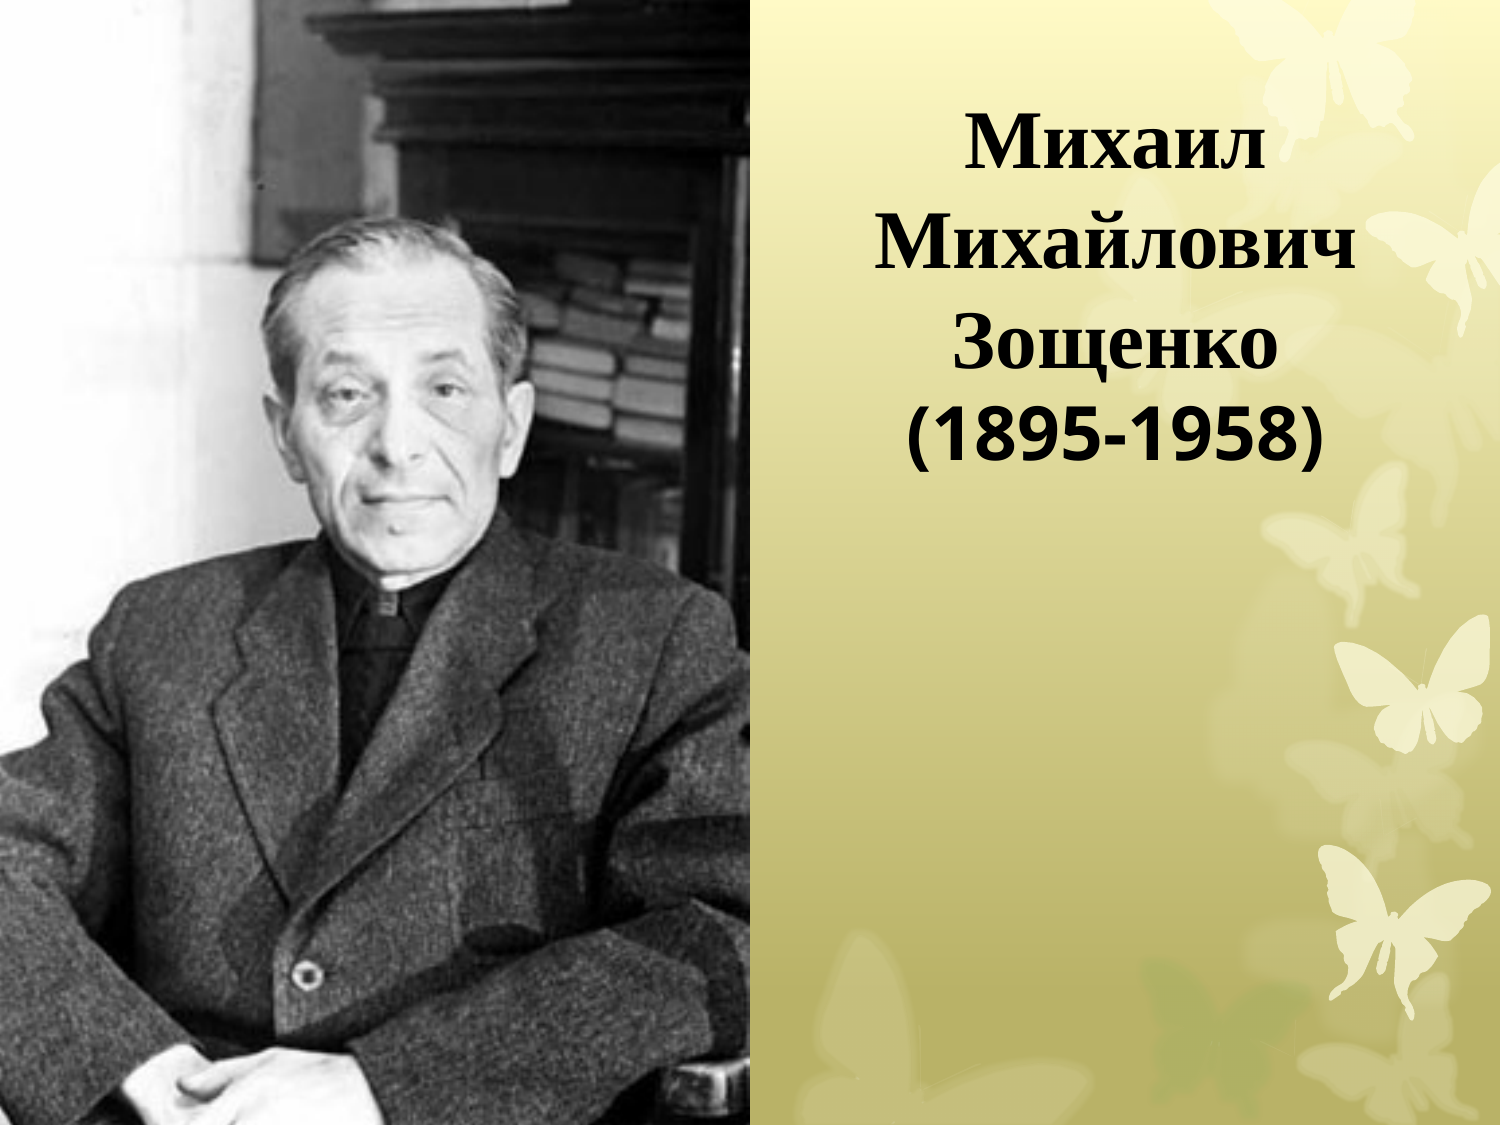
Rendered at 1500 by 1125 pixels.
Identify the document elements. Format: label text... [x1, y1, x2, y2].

picture [0, 0, 751, 1125]
text_box Михаил Михайлович Зощенко (1895-1958) [820, 78, 1412, 483]
